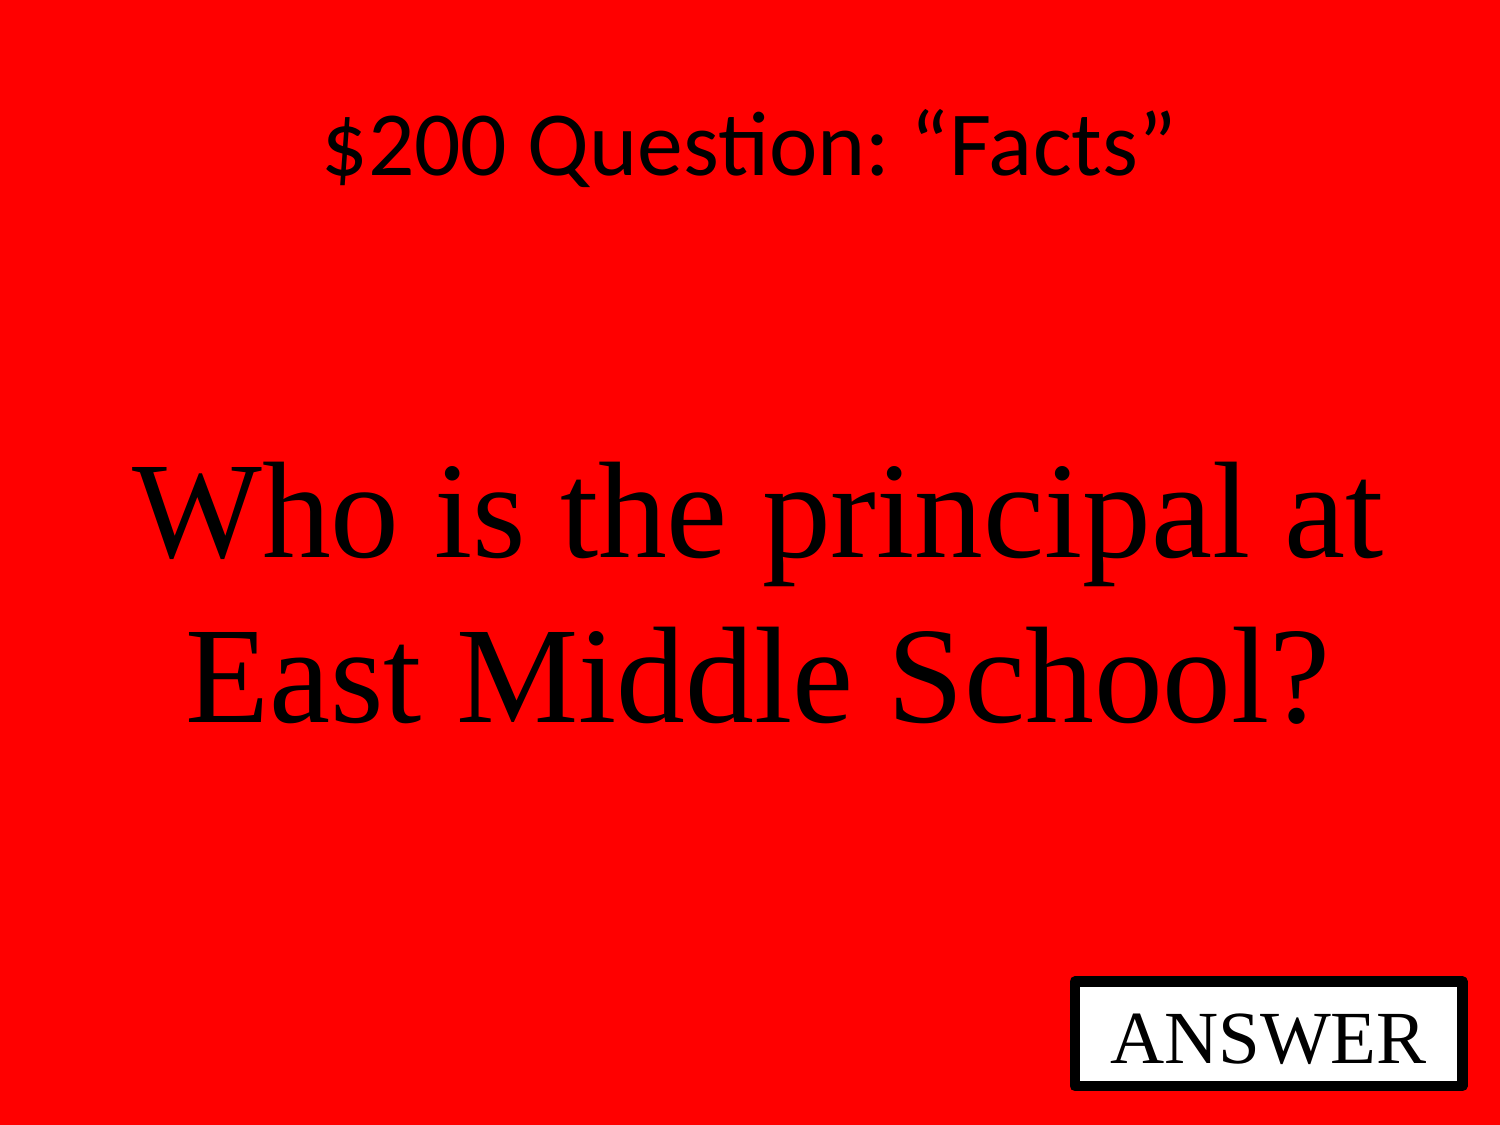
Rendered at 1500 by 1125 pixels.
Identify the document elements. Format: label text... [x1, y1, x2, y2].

text_box ANSWER [1074, 981, 1463, 1087]
title $200 Question: “Facts” [75, 45, 1425, 233]
text_box Who is the principal at East Middle School? [99, 412, 1418, 758]
